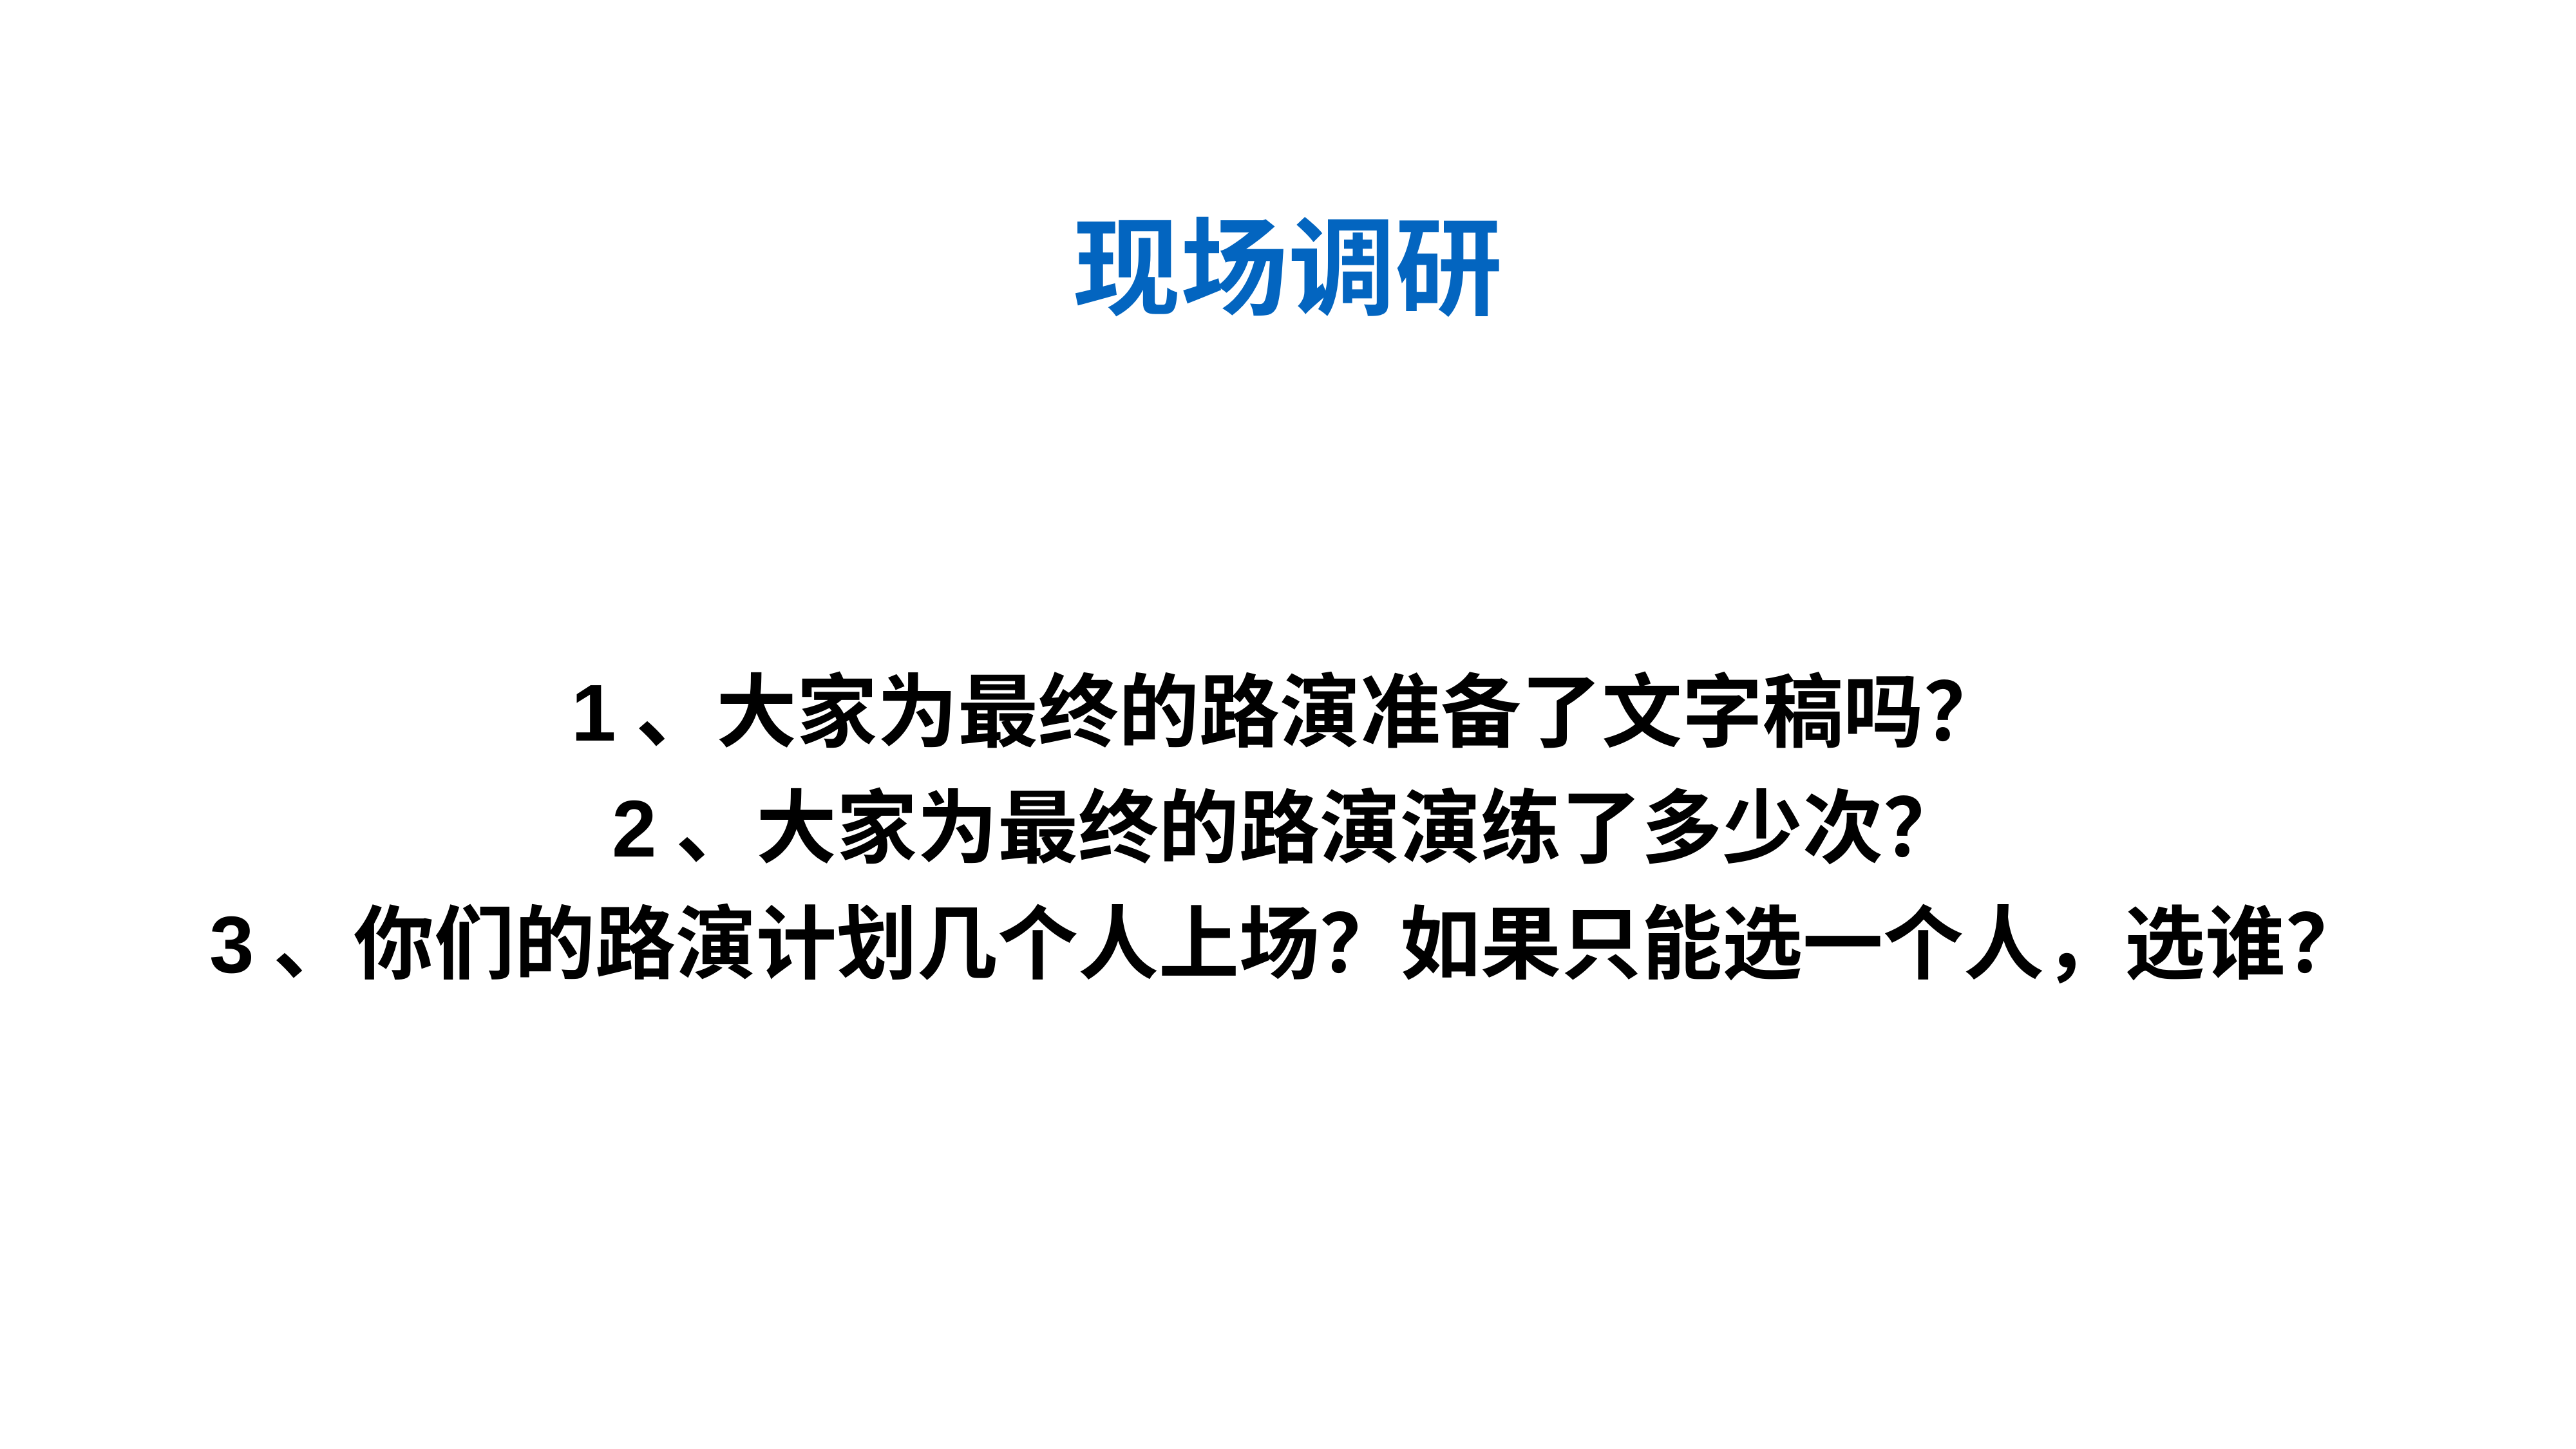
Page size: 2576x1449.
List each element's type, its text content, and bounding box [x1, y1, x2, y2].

list 1、大家为最终的路演准备了文字稿吗？ 2、大家为最终的路演演练了多少次？ 3、你们的路演计划几个人上场？如果只能选一个人，选谁？ [123, 435, 2453, 1195]
list 现场调研 [64, 183, 2512, 345]
